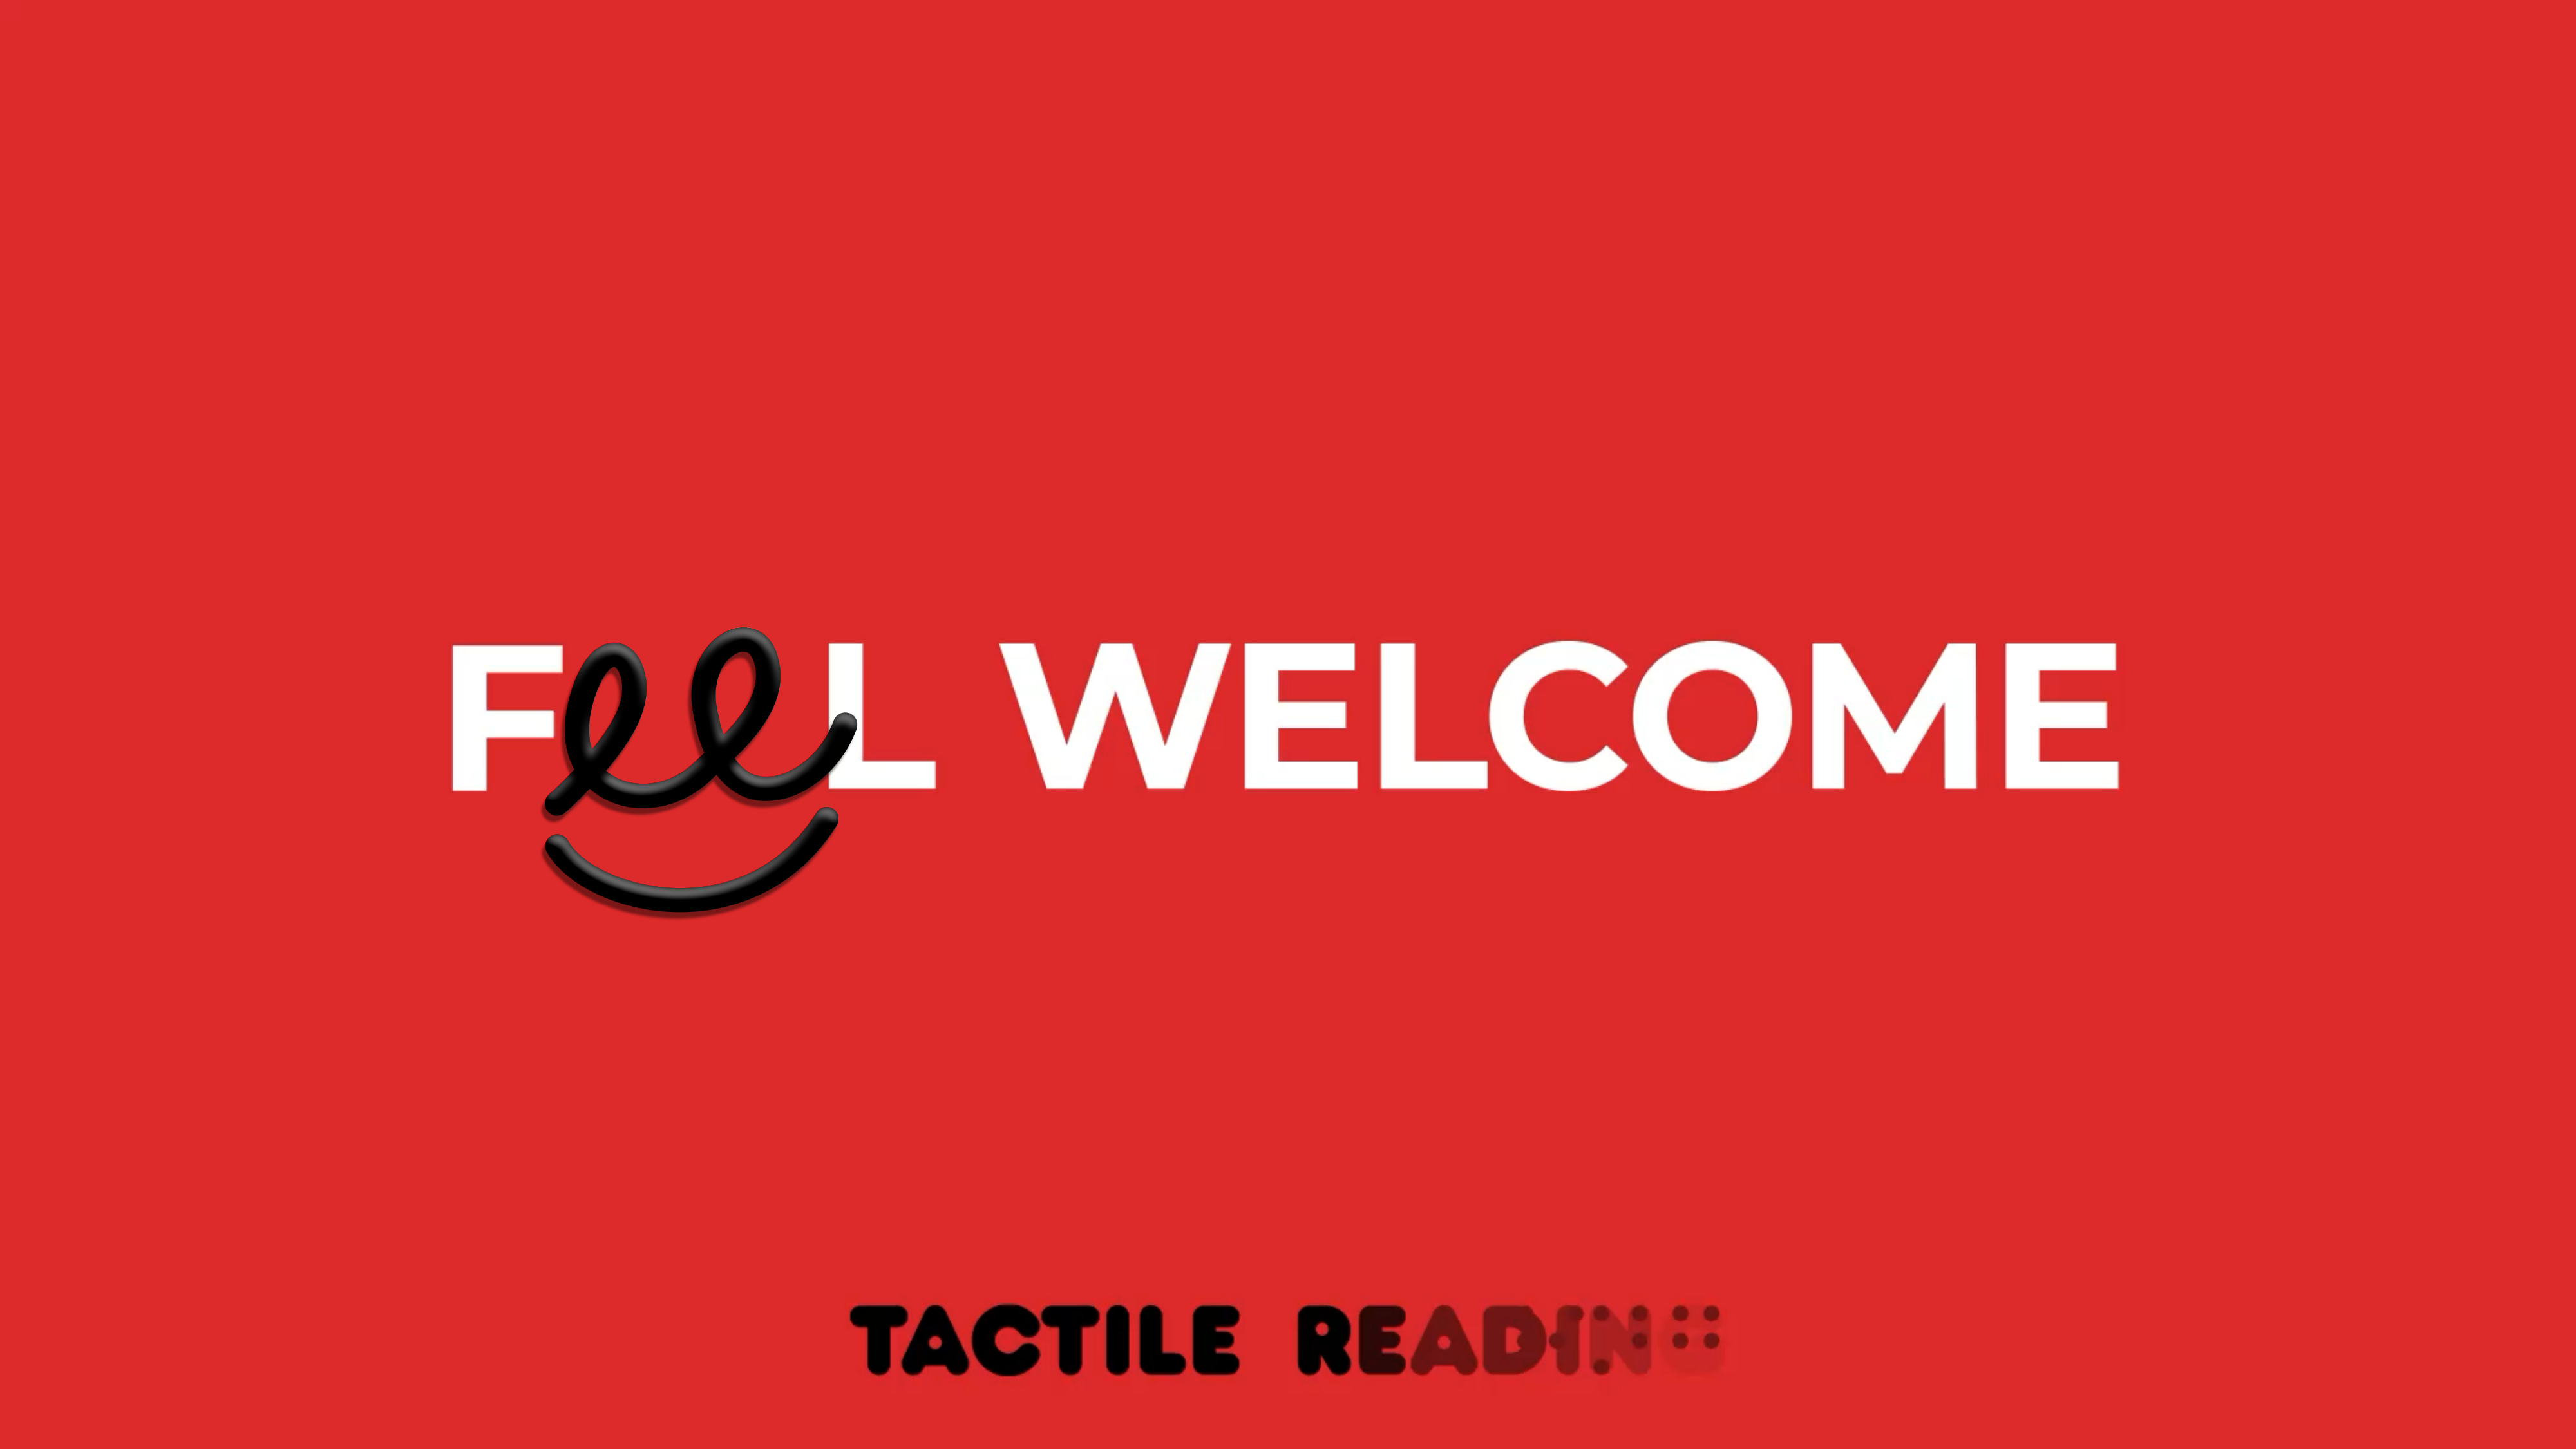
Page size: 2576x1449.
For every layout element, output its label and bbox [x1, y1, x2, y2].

text_box [0, 0, 2576, 1449]
picture [495, 582, 907, 958]
